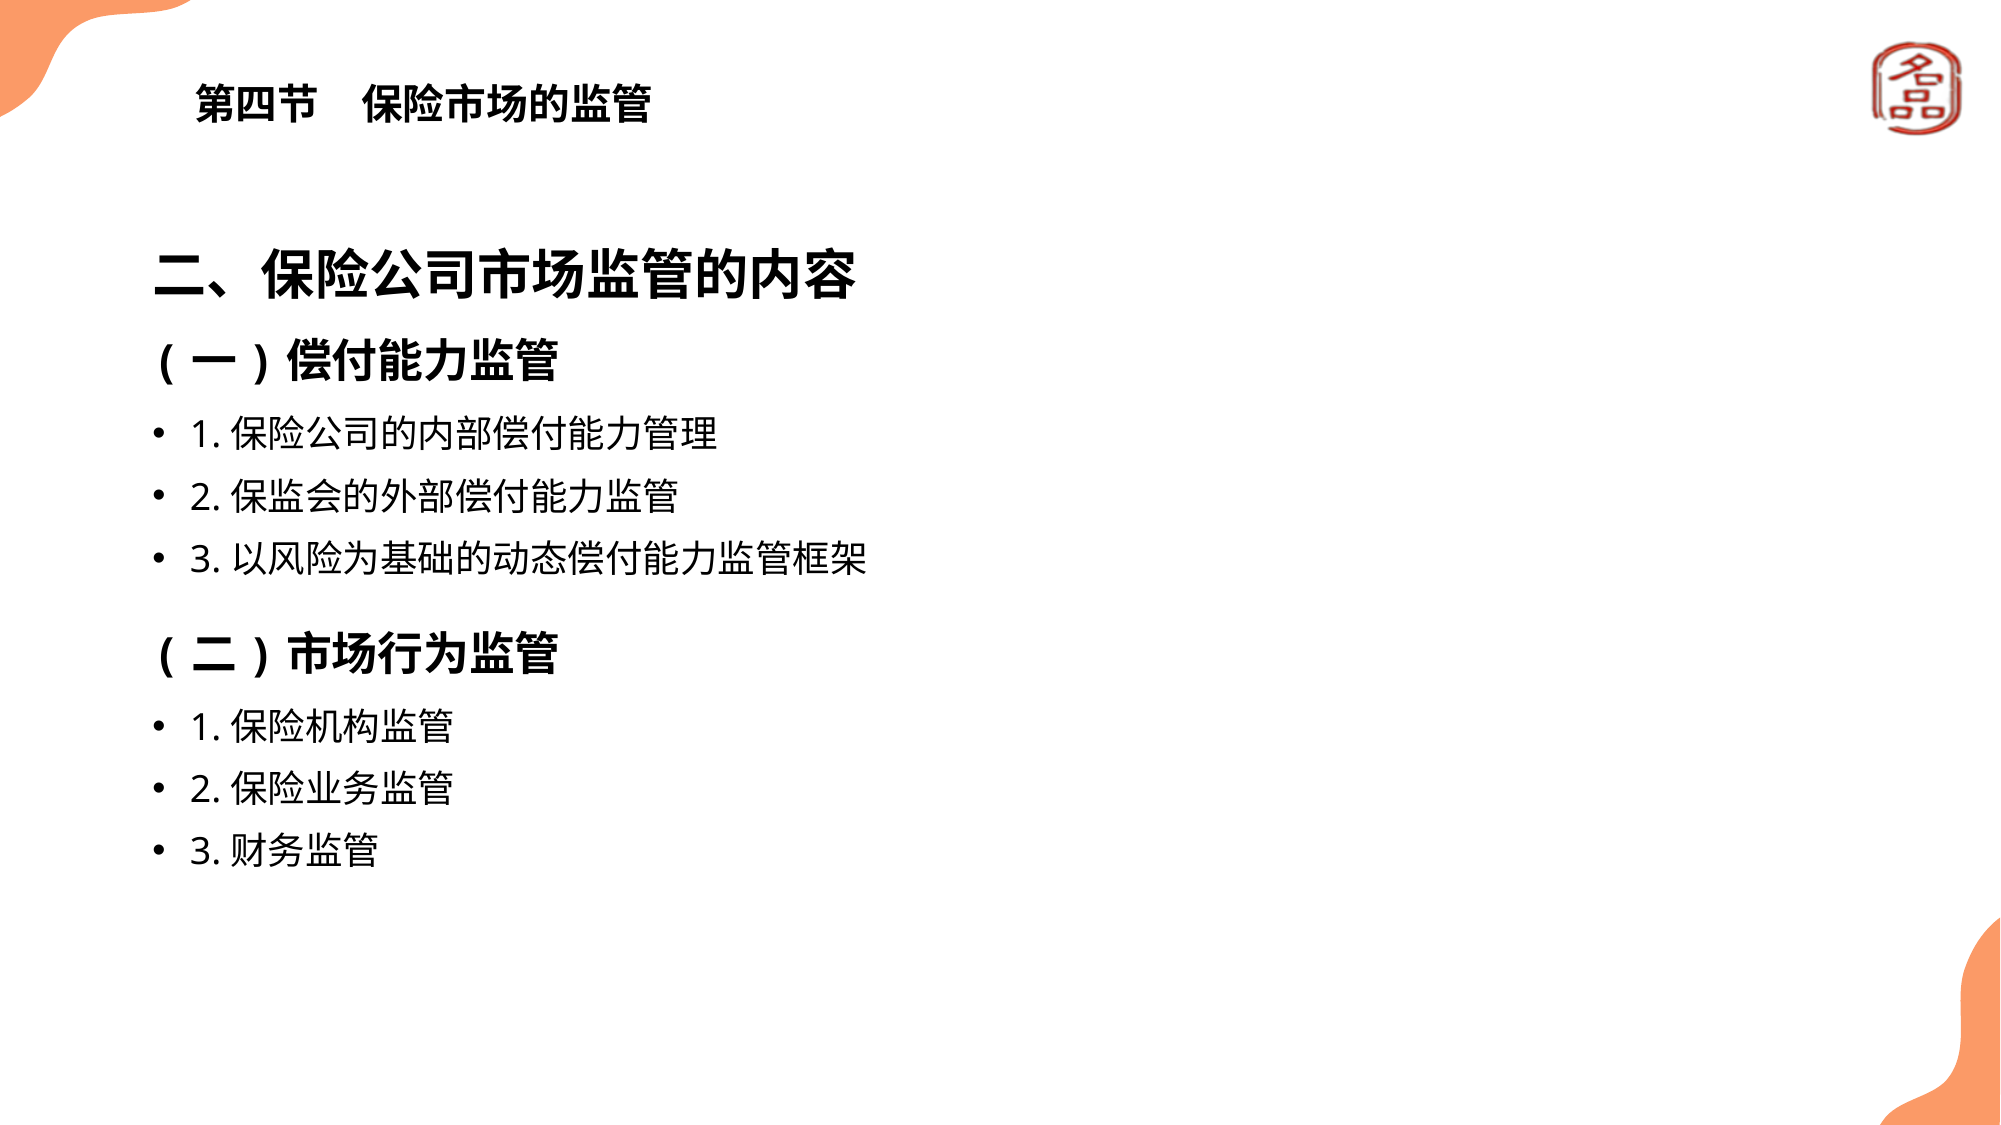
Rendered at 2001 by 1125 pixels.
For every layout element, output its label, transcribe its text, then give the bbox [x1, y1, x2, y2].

title 第四节 保险市场的监管 [137, 60, 1863, 152]
list 二、保险公司市场监管的内容 (一)偿付能力监管 1.保险公司的内部偿付能力管理 2.保监会的外部偿付能力监管 3.以风险为基础的动态偿付能力监管框架 (二)市场行为监管 1.保险机构监管 2.保险业务监管 3.财务监管 [137, 217, 1863, 1031]
picture [1861, 10, 1990, 147]
